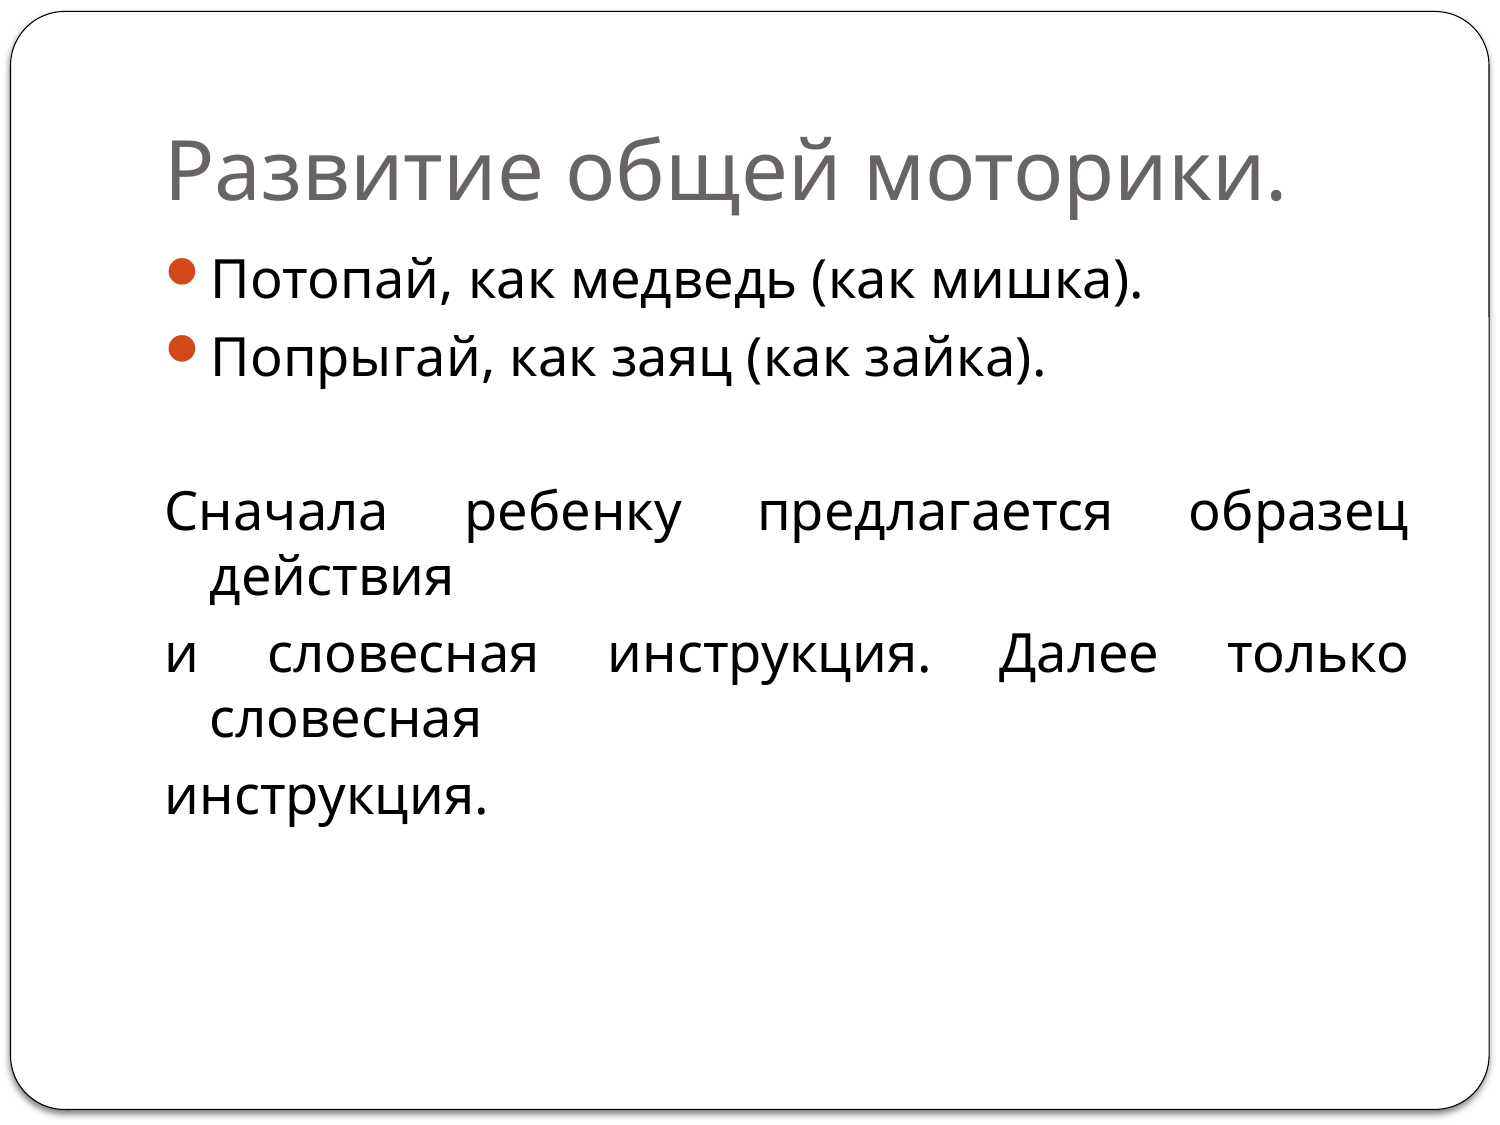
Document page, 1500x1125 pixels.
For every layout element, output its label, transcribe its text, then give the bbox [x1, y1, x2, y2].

title Развитие общей моторики. [150, 45, 1425, 233]
list Потопай, как медведь (как мишка). Попрыгай, как заяц (как зайка). Сначала ребенку предлагается образец действия и словесная инструкция. Далее только словесная инструкция. [150, 237, 1425, 988]
